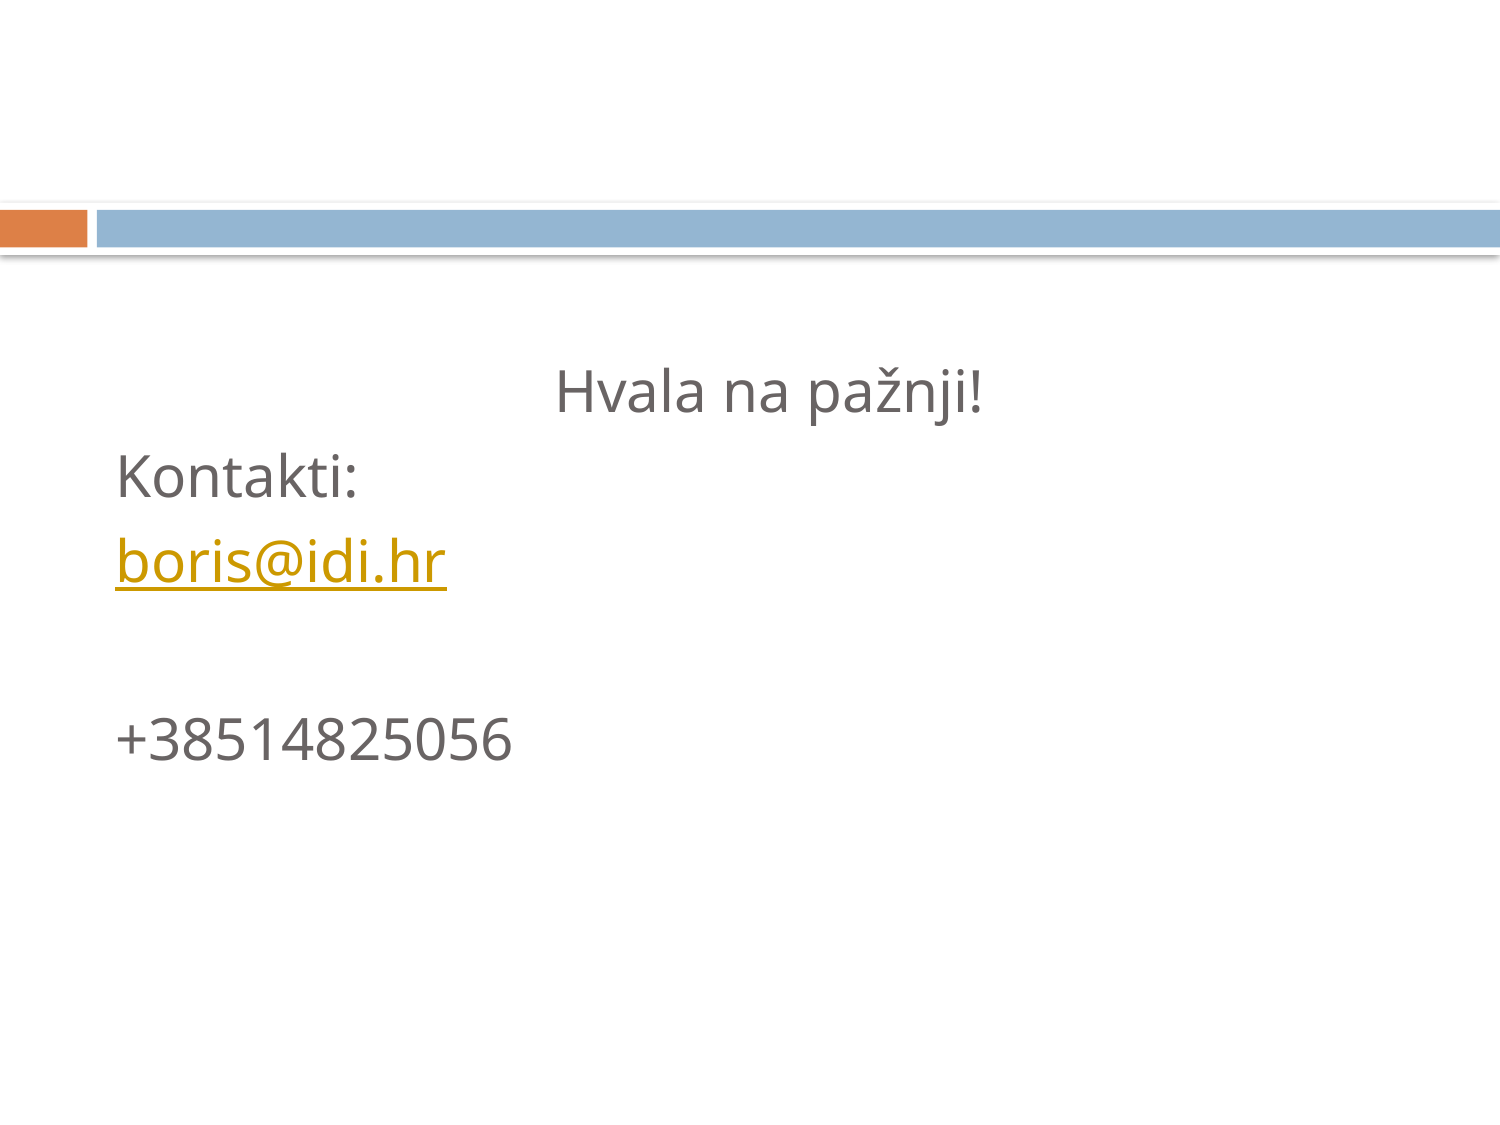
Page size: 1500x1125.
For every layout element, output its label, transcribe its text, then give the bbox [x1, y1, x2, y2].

list Hvala na pažnji! Kontakti: boris@idi.hr +38514825056 [100, 262, 1439, 1006]
